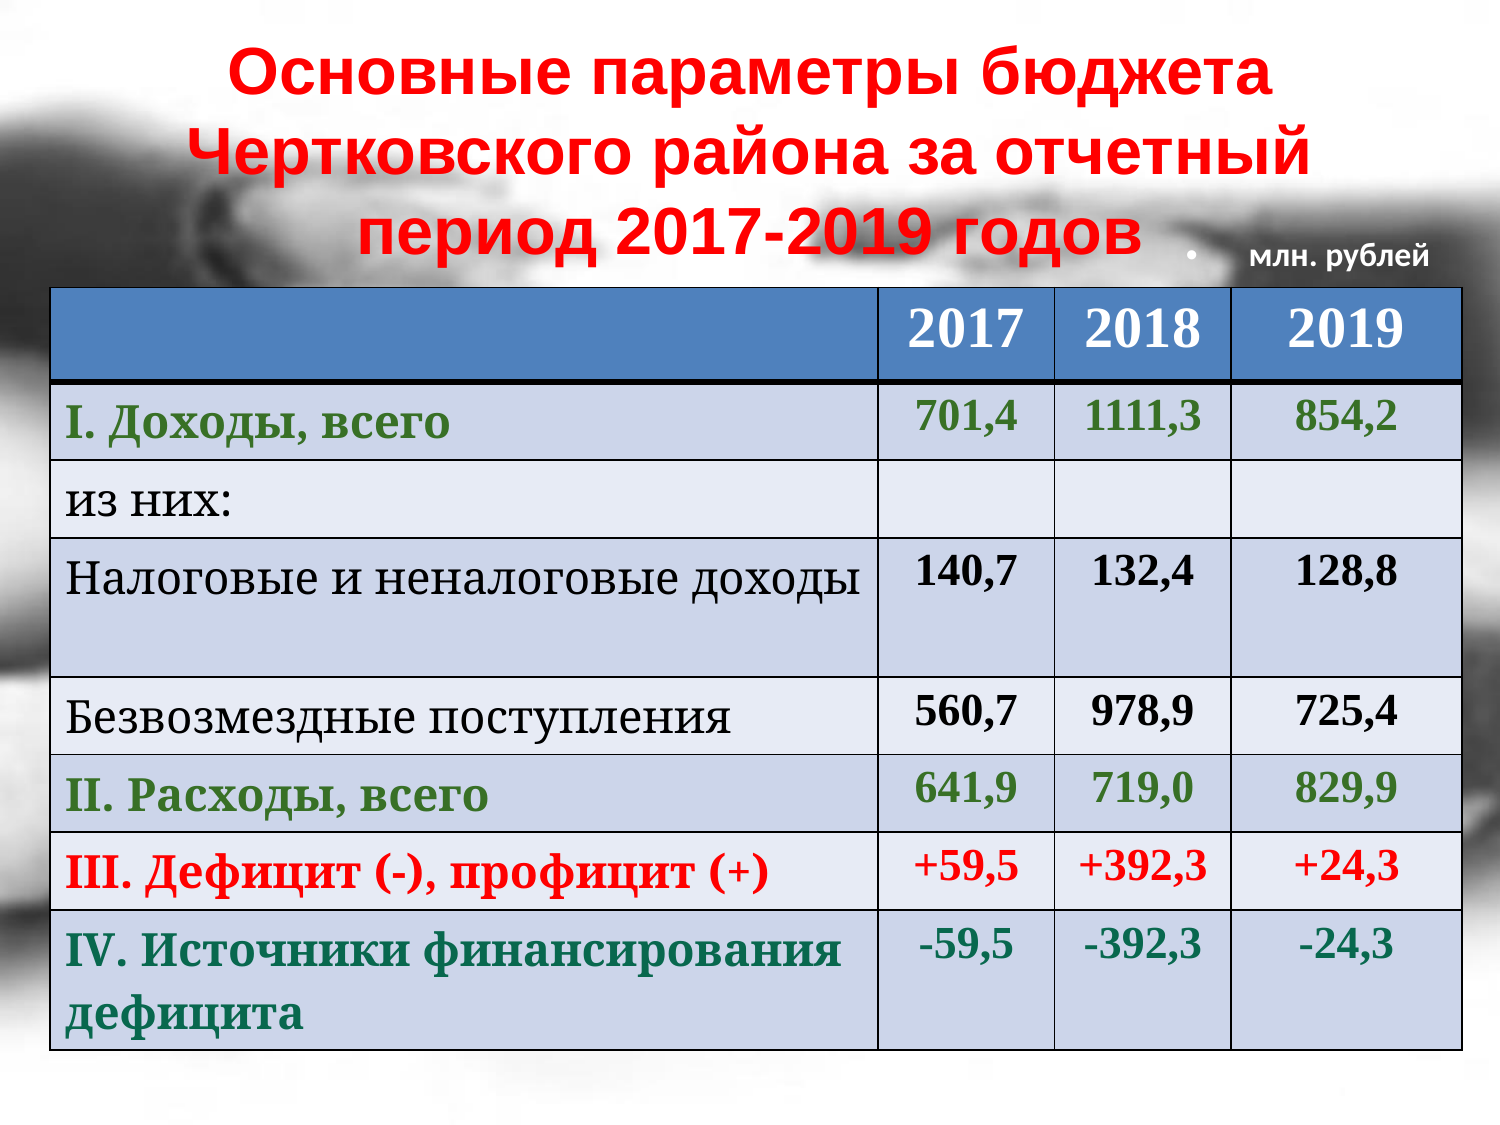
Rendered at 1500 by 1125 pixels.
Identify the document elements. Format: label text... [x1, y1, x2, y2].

table_cell 132,4 [1055, 539, 1230, 676]
table_cell I. Доходы, всего [51, 385, 877, 459]
table_cell II. Расходы, всего [51, 755, 877, 831]
table_cell 978,9 [1055, 678, 1230, 754]
table_cell 725,4 [1232, 678, 1461, 754]
table_cell 641,9 [879, 755, 1054, 831]
table_cell +392,3 [1055, 833, 1230, 909]
table_cell -59,5 [879, 911, 1054, 1049]
table_cell -392,3 [1055, 911, 1230, 1049]
table_cell +24,3 [1232, 833, 1461, 909]
table_header 2018 [1055, 288, 1230, 379]
table_cell Налоговые и неналоговые доходы [51, 539, 877, 676]
table_header 2019 [1232, 296, 1461, 379]
table_cell из них: [51, 461, 877, 537]
table_cell 1111,3 [1055, 385, 1230, 459]
table_cell -24,3 [1232, 911, 1461, 1049]
table_cell 719,0 [1055, 755, 1230, 831]
table_cell III. Дефицит (-), профицит (+) [51, 833, 877, 909]
table_header 2017 [879, 288, 1054, 379]
table_cell [1232, 461, 1461, 537]
table_cell [1055, 461, 1230, 537]
table_cell 829,9 [1232, 755, 1461, 831]
table_cell [879, 461, 1054, 537]
table_cell IV. Источники финансирования дефицита [51, 911, 877, 1049]
table_cell 128,8 [1232, 539, 1461, 676]
text_box млн. рублей [1162, 237, 1468, 296]
table_header [51, 288, 877, 379]
table_cell +59,5 [879, 833, 1054, 909]
table_cell 701,4 [879, 385, 1054, 459]
table_cell 854,2 [1232, 385, 1461, 459]
table_cell Безвозмездные поступления [51, 678, 877, 754]
table_cell 560,7 [879, 678, 1054, 754]
title Основные параметры бюджета Чертковского района за отчетный период 2017-2019 годов [74, 44, 1426, 251]
table_cell 140,7 [879, 539, 1054, 676]
picture [0, 0, 1500, 1125]
